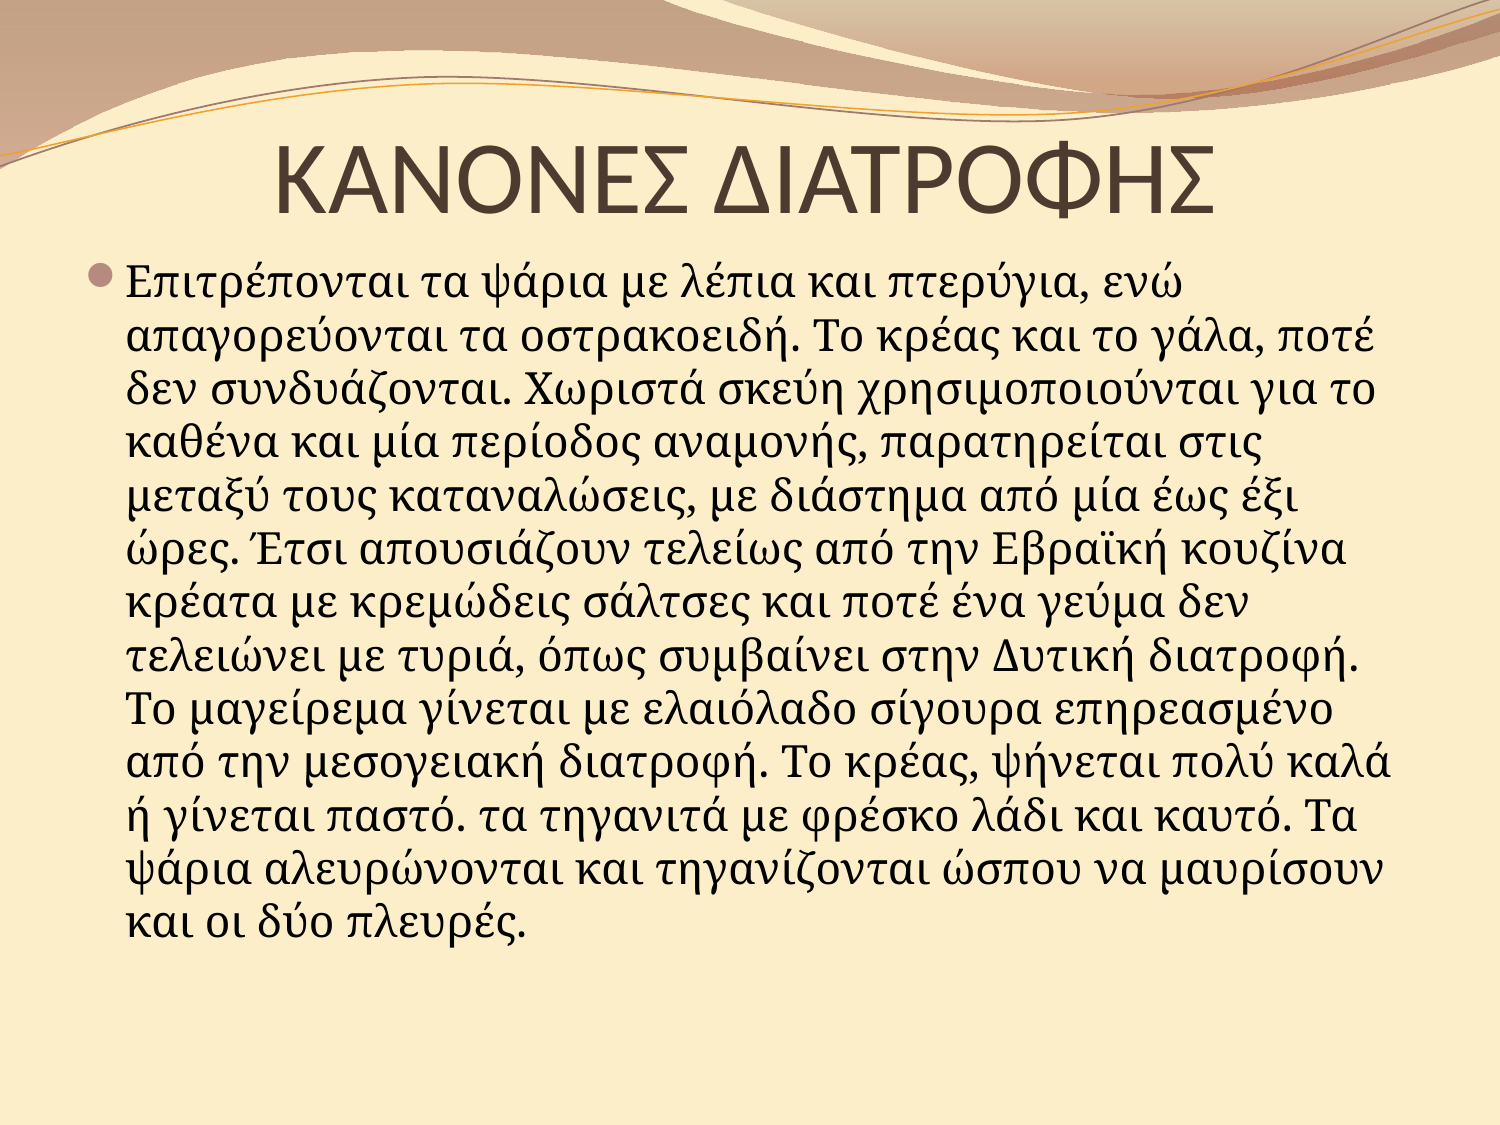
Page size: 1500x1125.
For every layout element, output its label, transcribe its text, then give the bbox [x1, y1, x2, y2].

list Επιτρέπονται τα ψάρια με λέπια και πτερύγια, ενώ απαγορεύονται τα οστρακοειδή. Το κρέας και το γάλα, ποτέ δεν συνδυάζονται. Χωριστά σκεύη χρησιμοποιούνται για το καθένα και μία περίοδος αναμονής, παρατηρείται στις μεταξύ τους καταναλώσεις, με διάστημα από μία έως έξι ώρες. Έτσι απουσιάζουν τελείως από την Εβραϊκή κουζίνα κρέατα με κρεμώδεις σάλτσες και ποτέ ένα γεύμα δεν τελειώνει με τυριά, όπως συμβαίνει στην Δυτική διατροφή. Το μαγείρεμα γίνεται με ελαιόλαδο σίγουρα επηρεασμένο από την μεσογειακή διατροφή. Το κρέας, ψήνεται πολύ καλά ή γίνεται παστό. τα τηγανιτά με φρέσκο λάδι και καυτό. Τα ψάρια αλευρώνονται και τηγανίζονται ώσπου να μαυρίσουν και οι δύο πλευρές. [70, 246, 1421, 967]
title ΚΑΝΟΝΕΣ ΔΙΑΤΡΟΦΗΣ [70, 46, 1421, 235]
